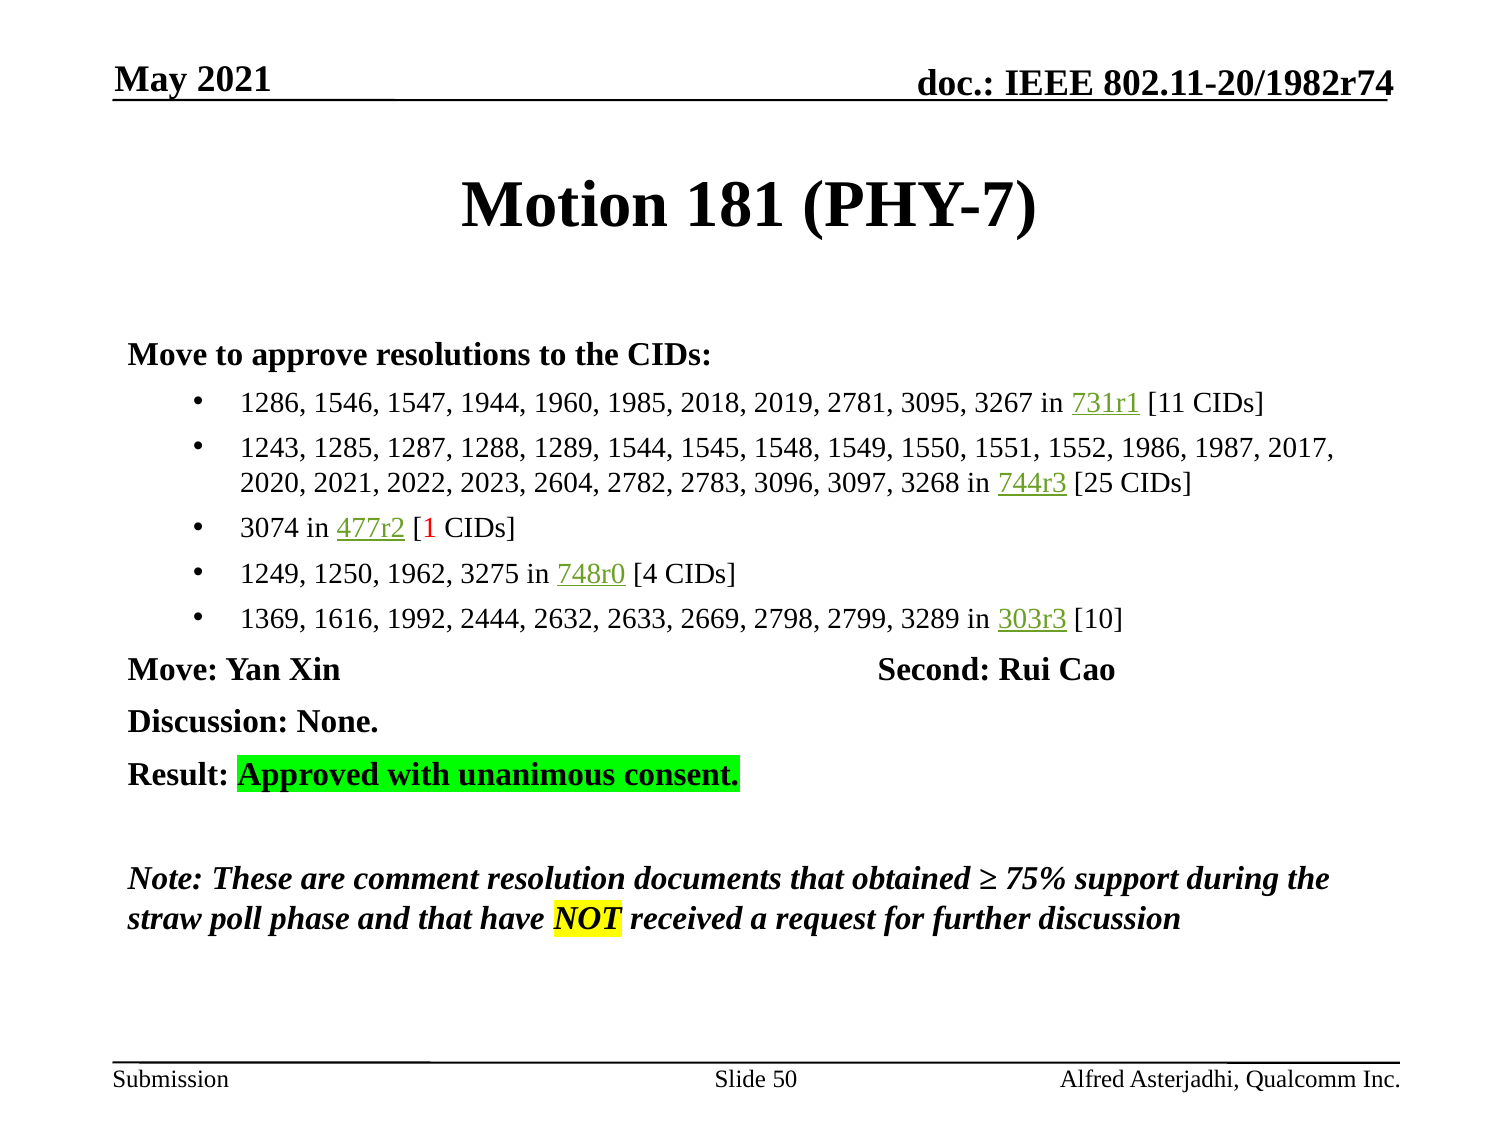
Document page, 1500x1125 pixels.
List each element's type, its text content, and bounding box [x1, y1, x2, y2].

slide_number Slide 50 [712, 1061, 800, 1123]
footer Alfred Asterjadhi, Qualcomm Inc. [878, 1061, 1402, 1093]
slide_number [114, 54, 423, 100]
list Move to approve resolutions to the CIDs: 1286, 1546, 1547, 1944, 1960, 1985, 2018, 2019, 2781, 3095, 3267 in 731r1 [11 CIDs] 1243, 1285, 1287, 1288, 1289, 1544, 1545, 1548, 1549, 1550, 1551, 1552, 1986, 1987, 2017, 2020, 2021, 2022, 2023, 2604, 2782, 2783, 3096, 3097, 3268 in 744r3 [25 CIDs] 3074 in 477r2 [1 CIDs] 1249, 1250, 1962, 3275 in 748r0 [4 CIDs] 1369, 1616, 1992, 2444, 2632, 2633, 2669, 2798, 2799, 3289 in 303r3 [10] Move: Yan Xin Second: Rui Cao Discussion: None. Result: Approved with unanimous consent. Note: These are comment resolution documents that obtained ≥ 75% support during the straw poll phase and that have NOT received a request for further discussion [112, 324, 1388, 1063]
title Motion 181 (PHY-7) [112, 112, 1388, 288]
